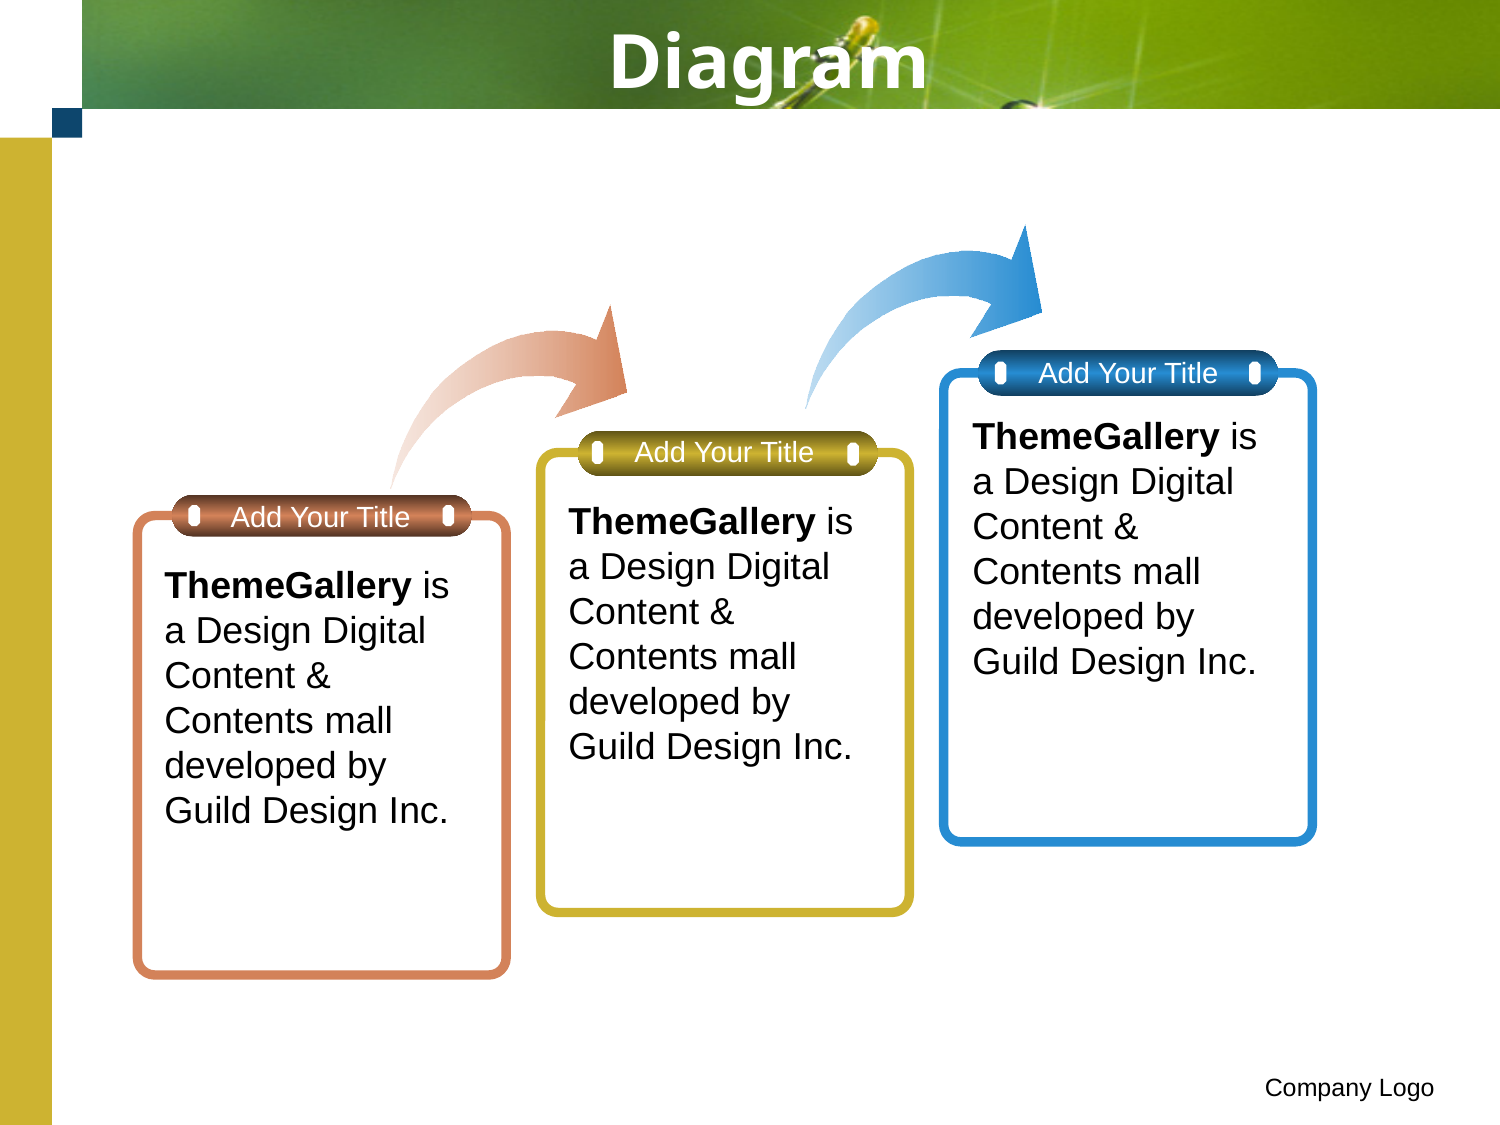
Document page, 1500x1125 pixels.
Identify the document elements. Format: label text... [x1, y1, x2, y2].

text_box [137, 224, 1313, 975]
title Diagram [87, 12, 1450, 105]
footer Company Logo [975, 1064, 1450, 1113]
picture [82, 0, 1500, 109]
